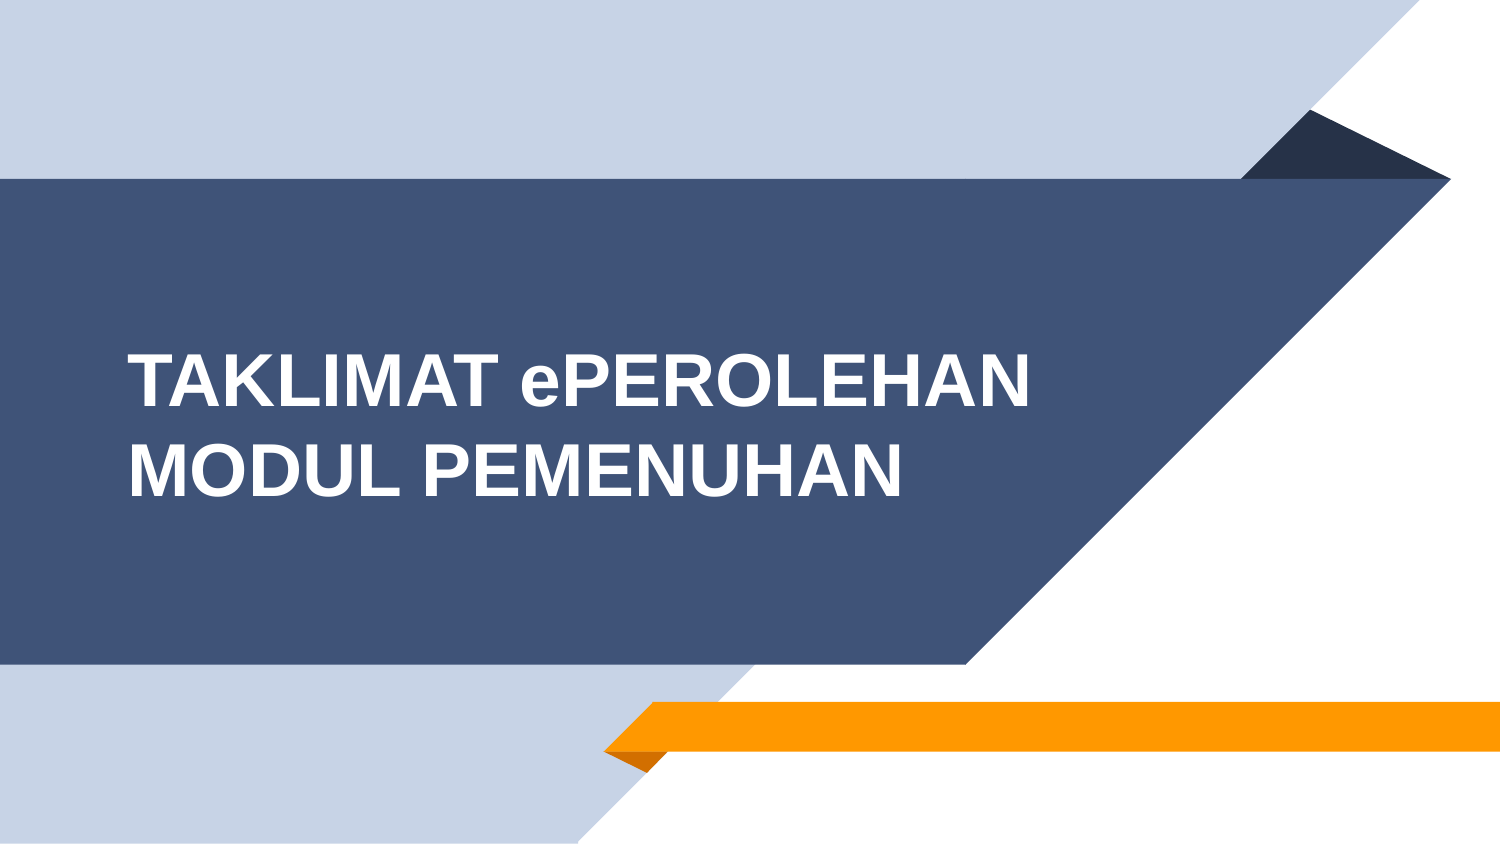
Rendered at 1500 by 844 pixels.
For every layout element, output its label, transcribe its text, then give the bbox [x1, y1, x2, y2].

title TAKLIMAT ePEROLEHAN MODUL PEMENUHAN [112, 178, 1088, 665]
